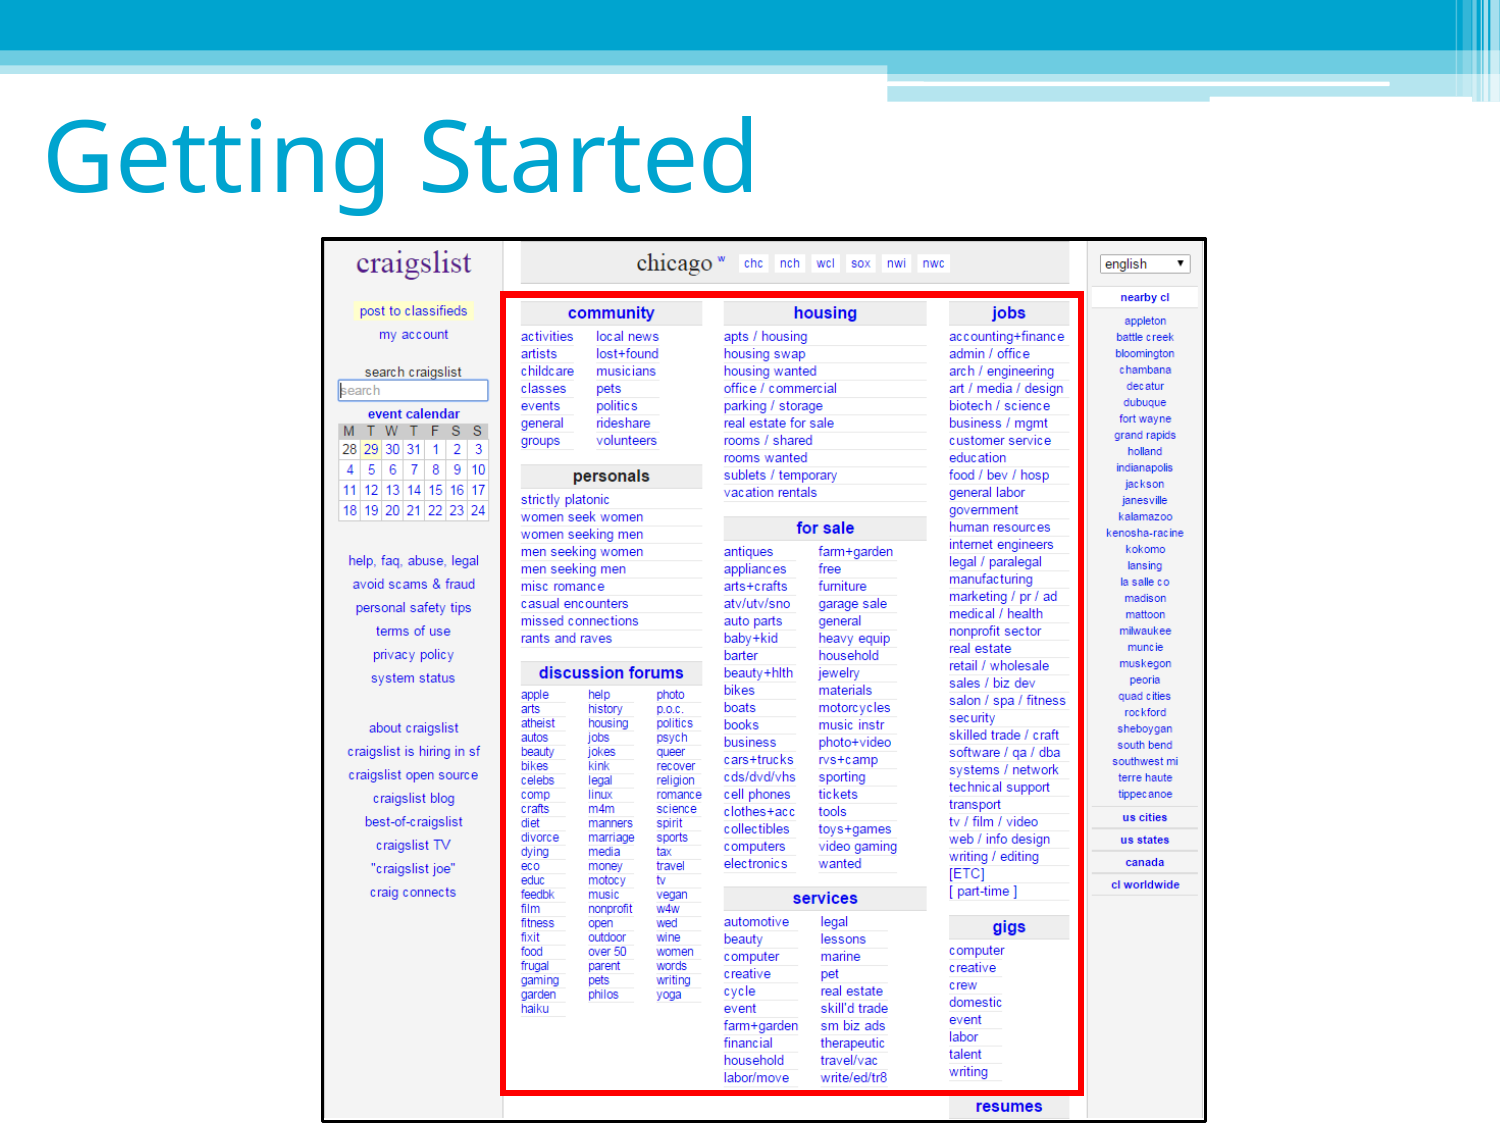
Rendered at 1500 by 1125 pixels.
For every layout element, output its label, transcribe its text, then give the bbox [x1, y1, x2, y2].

picture [323, 240, 1204, 1120]
title Getting Started [27, 65, 1500, 241]
